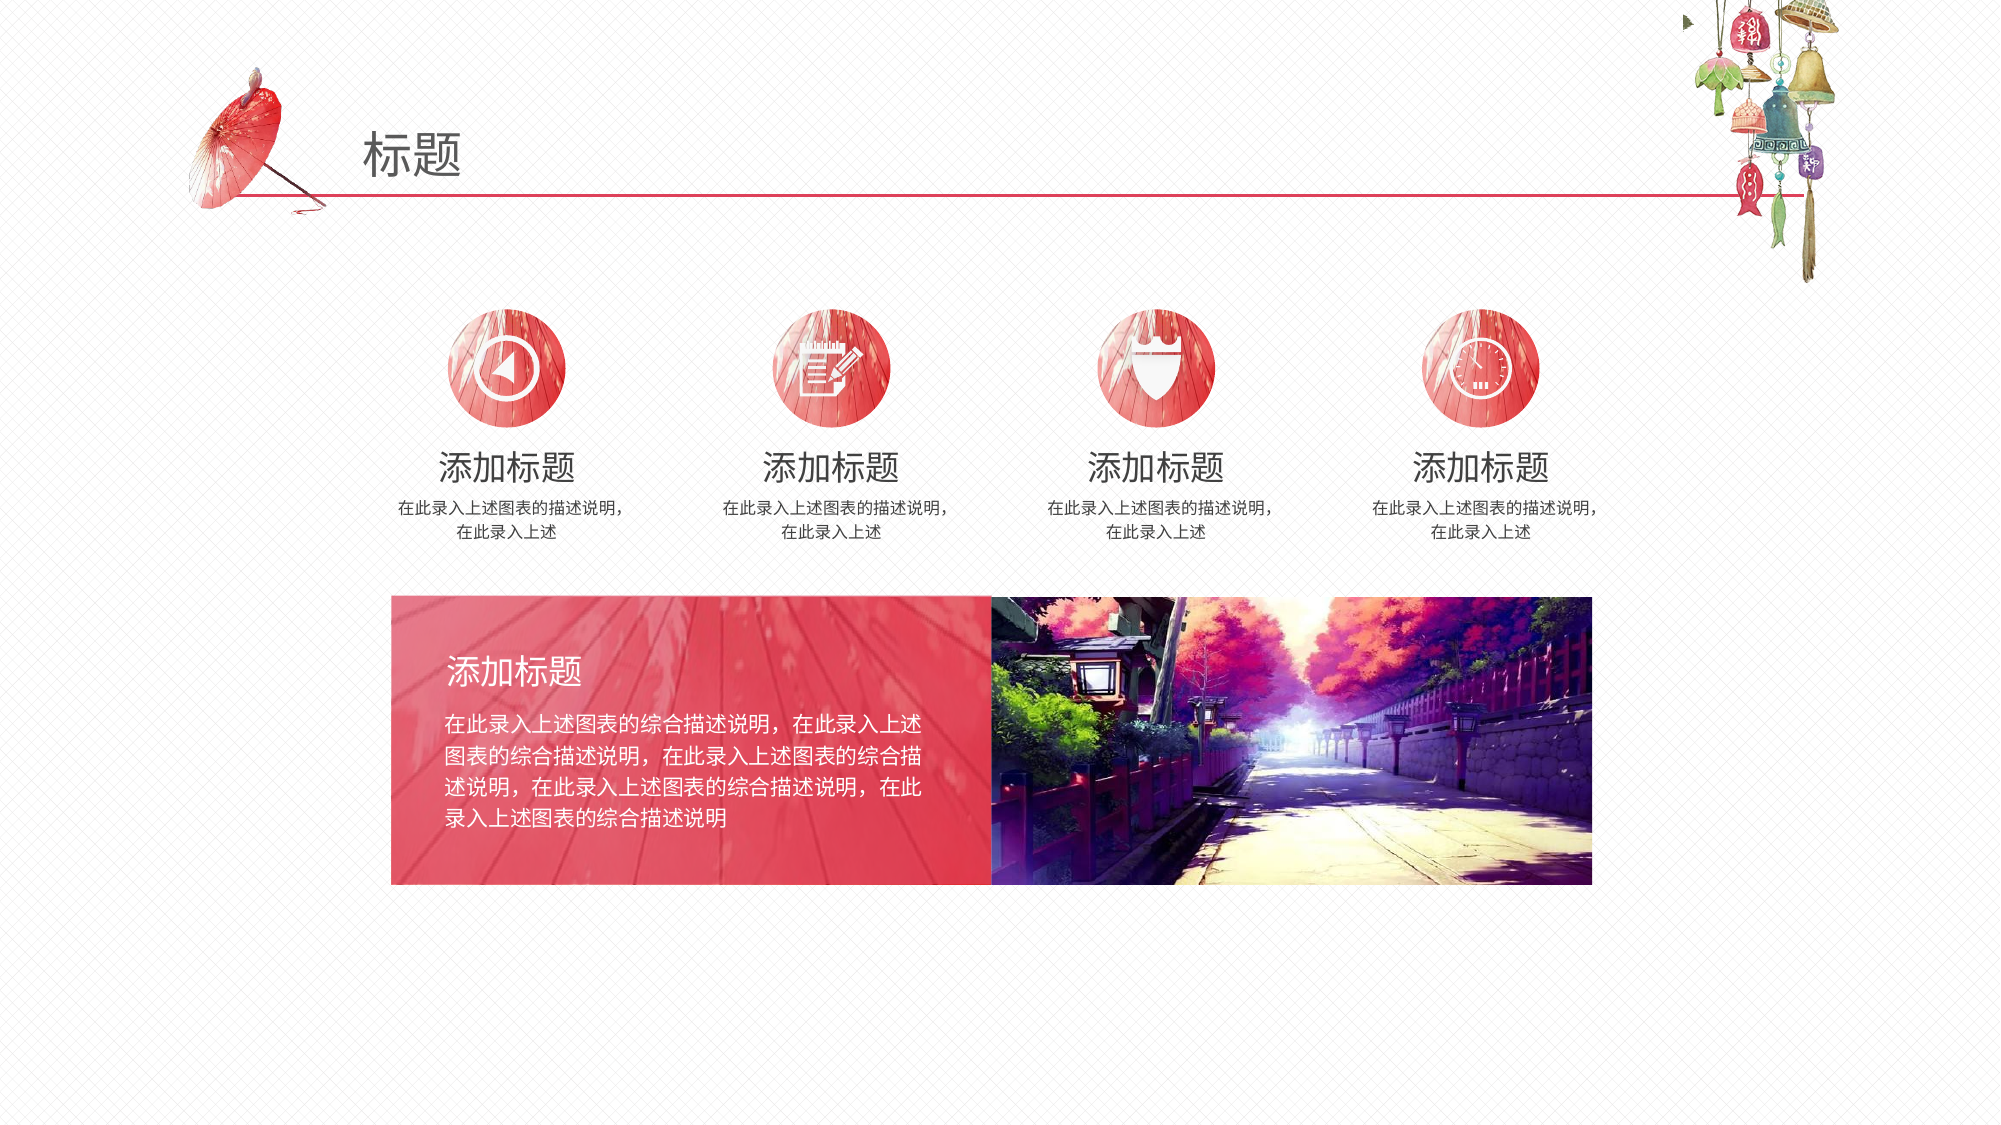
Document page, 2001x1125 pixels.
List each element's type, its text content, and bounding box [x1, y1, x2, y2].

text_box 添加标题 [1060, 440, 1252, 487]
text_box 标题 [331, 116, 506, 192]
text_box 添加标题 [736, 440, 927, 487]
text_box 在此录入上述图表的描述说明，在此录入上述 [1359, 487, 1603, 547]
text_box 在此录入上述图表的描述说明，在此录入上述 [385, 487, 628, 547]
text_box 添加标题 [1385, 440, 1577, 487]
text_box 添加标题 [411, 440, 603, 487]
picture [1683, 0, 1888, 307]
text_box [799, 340, 864, 397]
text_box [1449, 337, 1512, 400]
text_box 在此录入上述图表的描述说明，在此录入上述 [710, 487, 953, 547]
picture [178, 41, 331, 230]
text_box [447, 309, 566, 428]
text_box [473, 335, 540, 402]
text_box [1422, 309, 1540, 428]
text_box [991, 597, 1593, 885]
text_box 在此录入上述图表的综合描述说明，在此录入上述图表的综合描述说明，在此录入上述图表的综合描述说明，在此录入上述图表的综合描述说明，在此录入上述图表的综合描述说明 [433, 700, 951, 837]
text_box [390, 595, 993, 885]
text_box [772, 309, 891, 428]
text_box 在此录入上述图表的描述说明，在此录入上述 [1034, 487, 1278, 547]
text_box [1131, 336, 1181, 401]
text_box [1097, 309, 1216, 428]
text_box 添加标题 [434, 644, 595, 697]
